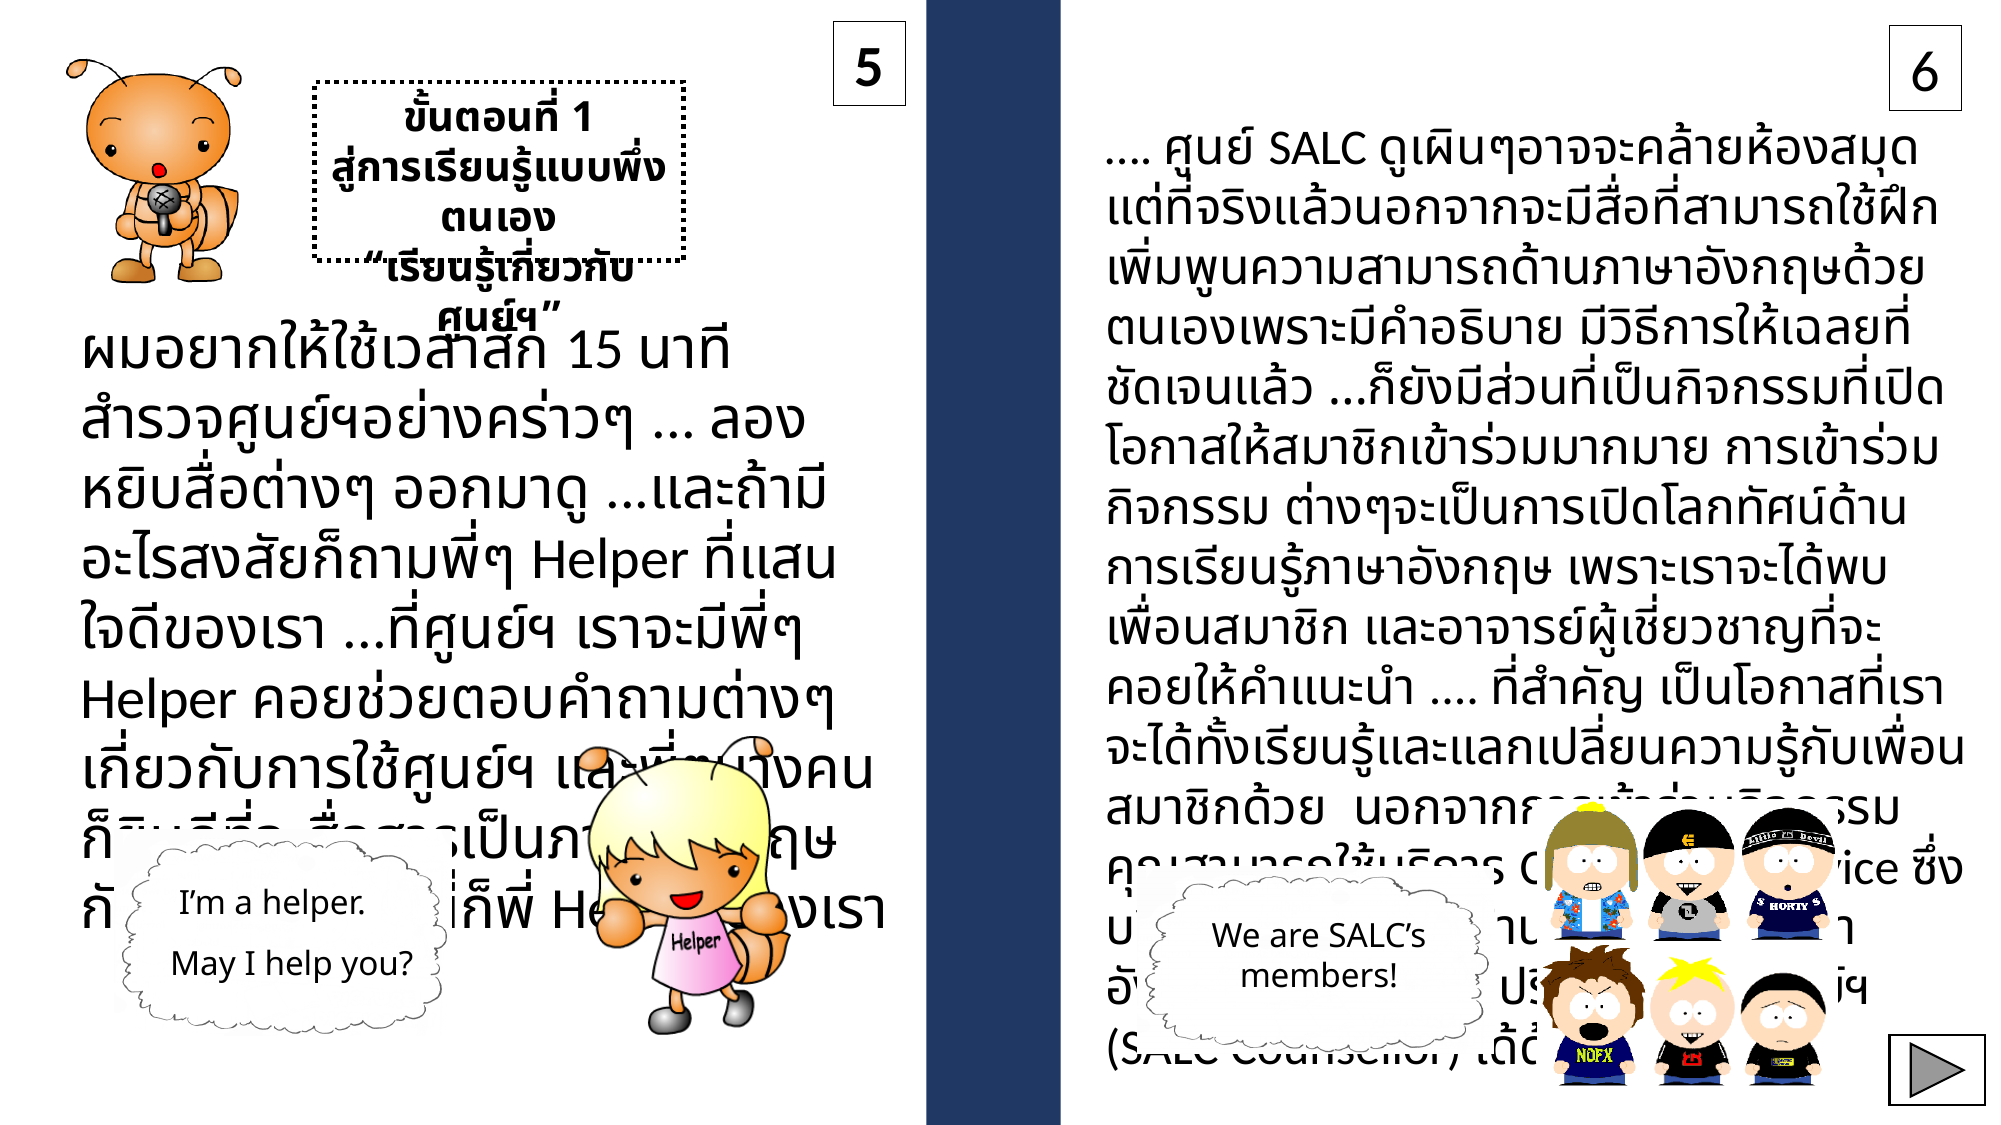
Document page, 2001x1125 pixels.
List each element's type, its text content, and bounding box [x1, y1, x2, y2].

picture [576, 735, 792, 1036]
picture [1537, 799, 1838, 1086]
text_box [925, 0, 1062, 1125]
text_box ผมอยากให้ใช้เวลาสัก 15 นาที สำรวจศูนย์ฯอย่างคร่าวๆ ... ลองหยิบสื่อต่างๆ ออกมาดู ...และถ้ามีอะไรสงสัยก็ถามพี่ๆ Helper ที่แสนใจดีของเรา ...ที่ศูนย์ฯ เราจะมีพี่ๆ Helper คอยช่วยตอบคำถามต่างๆเกี่ยวกับการใช้ศูนย์ฯ และพี่ๆบางคนก็ยินดีที่จะสื่อสารเป็นภาษาอังกฤษกับเพื่อนๆด้วย นี่ก็พี่ Helper ของเรา [65, 303, 906, 1018]
text_box …. ศูนย์ SALC ดูเผินๆอาจจะคล้ายห้องสมุด แต่ที่จริงแล้วนอกจากจะมีสื่อที่สามารถใช้ฝึกเพิ่มพูนความสามารถด้านภาษาอังกฤษด้วยตนเองเพราะมีคำอธิบาย มีวิธีการให้เฉลยที่ชัดเจนแล้ว …ก็ยังมีส่วนที่เป็นกิจกรรมที่เปิดโอกาสให้สมาชิกเข้าร่วมมากมาย การเข้าร่วมกิจกรรม ต่างๆจะเป็นการเปิดโลกทัศน์ด้านการเรียนรู้ภาษาอังกฤษ เพราะเราจะได้พบเพื่อนสมาชิก และอาจารย์ผู้เชี่ยวชาญที่จะคอยให้คำแนะนำ .... ที่สำคัญ เป็นโอกาสที่เราจะได้ทั้งเรียนรู้และแลกเปลี่ยนความรู้กับเพื่อนสมาชิกด้วย นอกจากการเข้าร่วมกิจกรรมคุณสามารถใช้บริการ Counseling Service ซึ่งบริการให้คำปรึกษาด้านการพัฒนาภาษาอังกฤษโดยการพบที่ปรึกษาประจำศูนย์ฯ (SALC Counsellor) ได้ด้วย [1090, 106, 1985, 1125]
text_box 5 [833, 21, 906, 106]
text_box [114, 829, 452, 1036]
text_box 6 [1889, 25, 1962, 106]
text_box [1137, 866, 1495, 1054]
text_box ขั้นตอนที่ 1 สู่การเรียนรู้แบบพึ่งตนเอง “เรียนรู้เกี่ยวกับศูนย์ฯ” [314, 82, 684, 261]
picture [65, 58, 242, 284]
